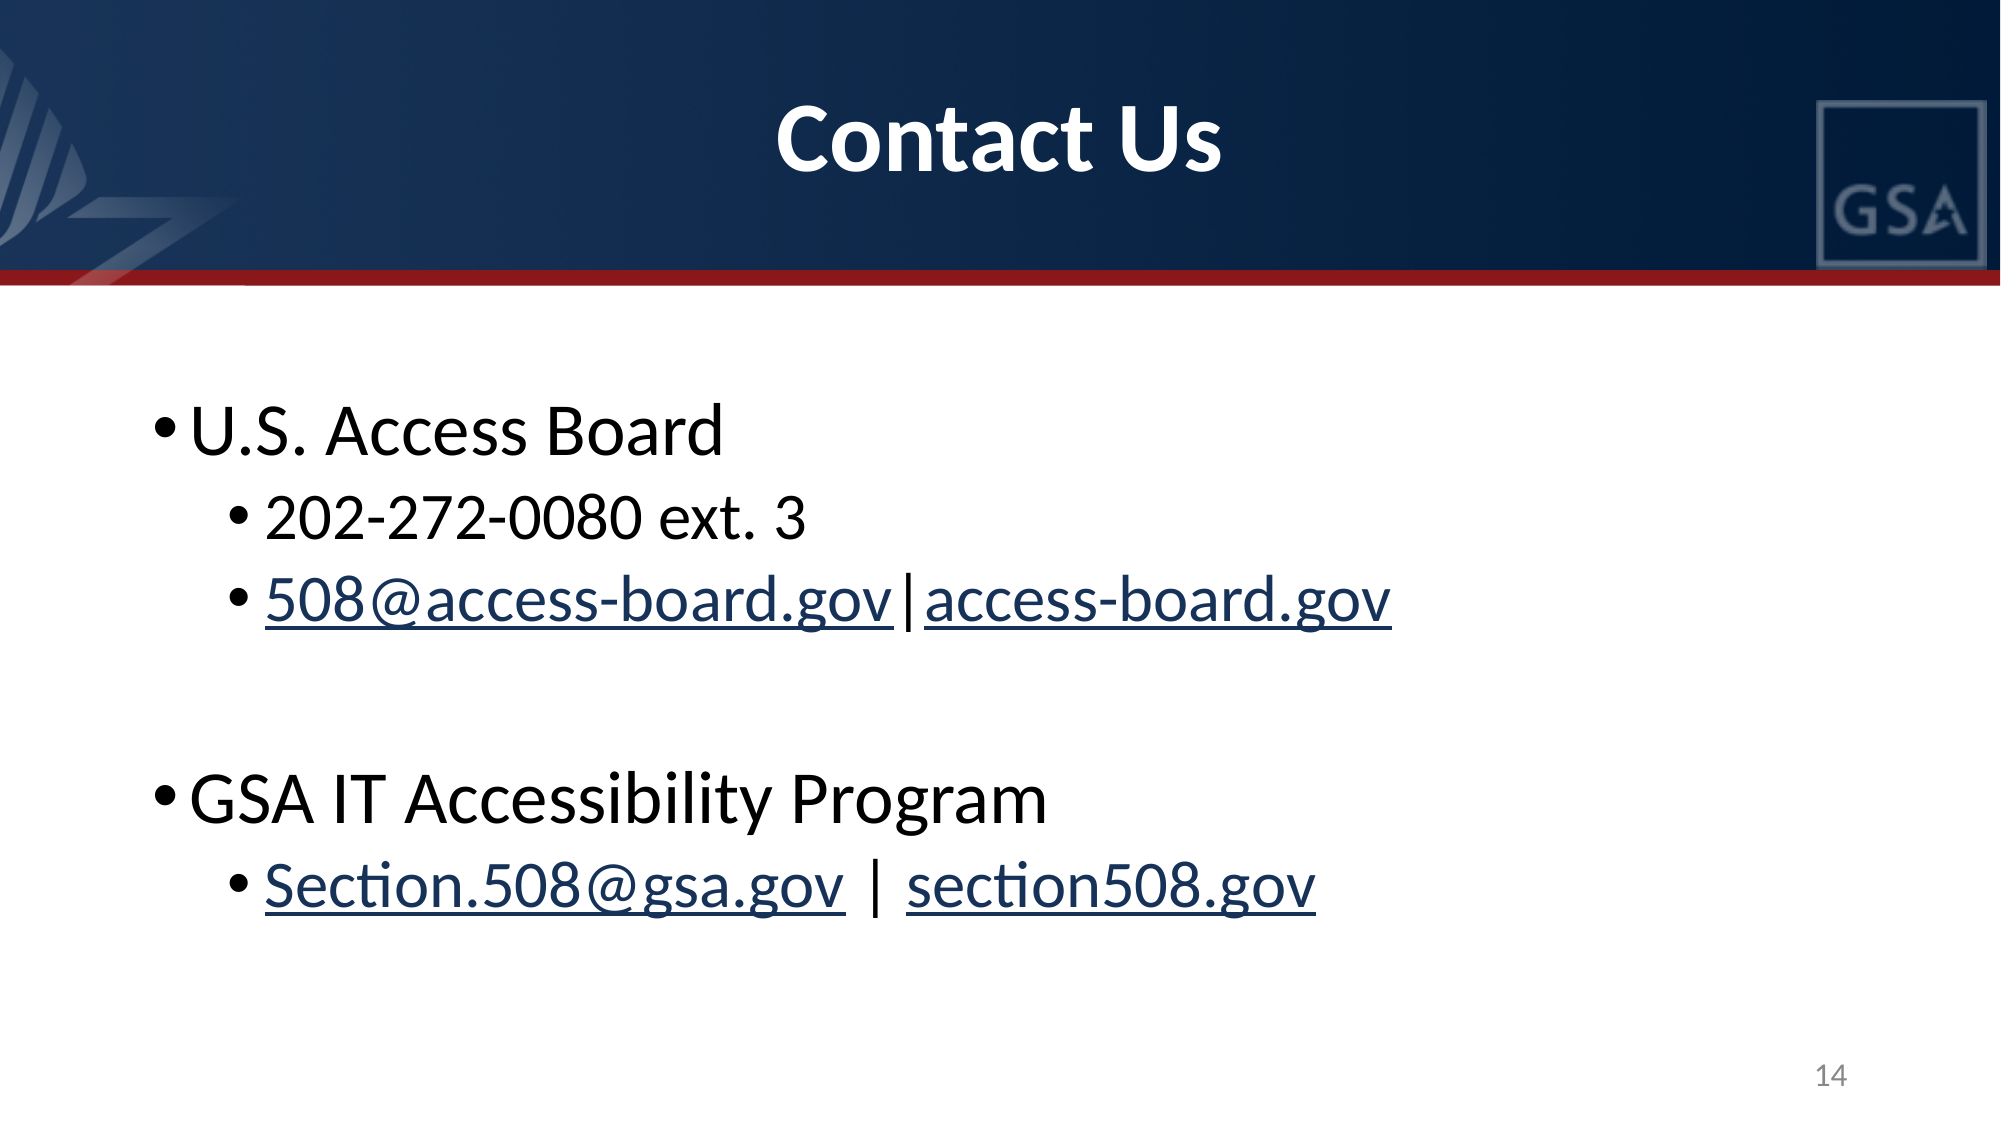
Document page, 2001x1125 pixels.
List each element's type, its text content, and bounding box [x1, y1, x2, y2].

slide_number 14 [1412, 1042, 1863, 1103]
picture [0, 0, 2001, 1125]
list U.S. Access Board 202-272-0080 ext. 3 508@access-board.gov|access-board.gov GSA IT Accessibility Program Section.508@gsa.gov | section508.gov [137, 299, 1863, 1014]
title Contact Us [137, 30, 1863, 249]
